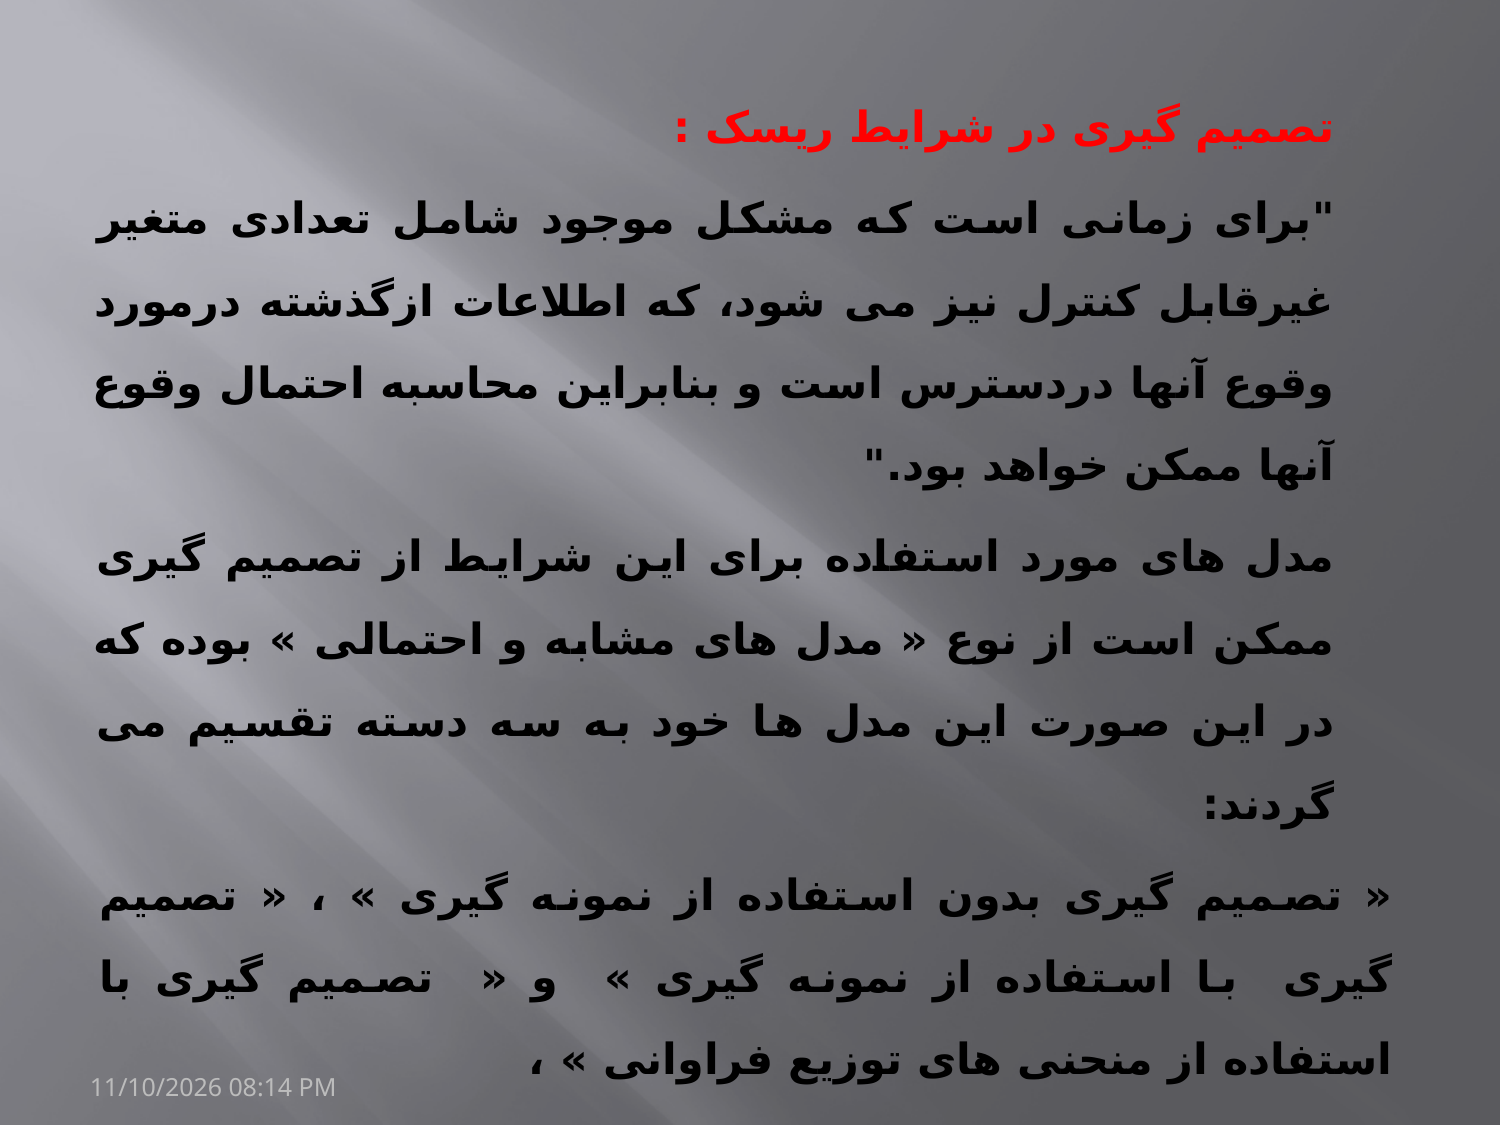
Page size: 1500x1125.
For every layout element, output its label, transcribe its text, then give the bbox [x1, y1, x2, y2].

slide_number 20/مارس/1 [75, 1052, 425, 1113]
list تصمیم گیری در شرایط ریسک : "برای زمانی است که مشکل موجود شامل تعدادی متغیر غیرقابل کنترل نیز می شود، که اطلاعات ازگذشته درمورد وقوع آنها دردسترس است و بنابراین محاسبه احتمال وقوع آنها ممکن خواهد بود." مدل های مورد استفاده برای این شرایط از تصمیم گیری ممکن است از نوع « مدل های مشابه و احتمالی » بوده که در این صورت این مدل ها خود به سه دسته تقسیم می گردند: « تصمیم گیری بدون استفاده از نمونه گیری » ، « تصمیم گیری با استفاده از نمونه گیری » و « تصمیم گیری با استفاده از منحنی های توزیع فراوانی » ، [76, 66, 1427, 1094]
